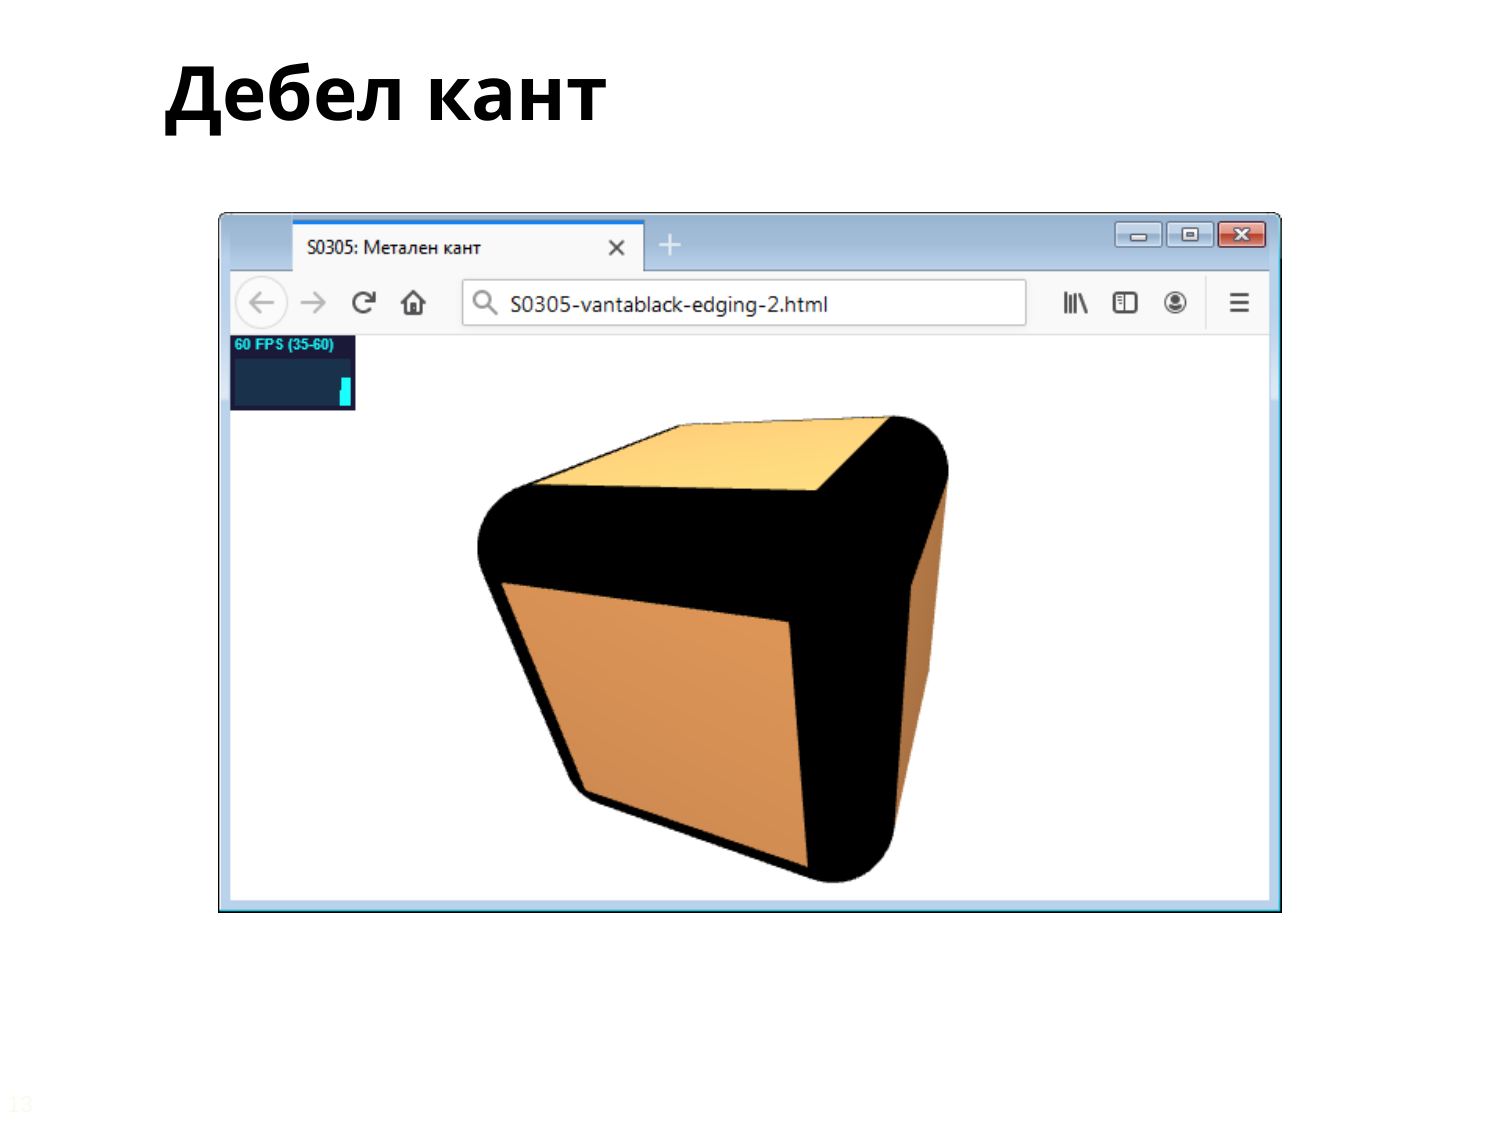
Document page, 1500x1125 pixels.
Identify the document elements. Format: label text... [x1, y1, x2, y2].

list Дебел кант [150, 37, 1488, 1113]
picture [218, 212, 1282, 913]
